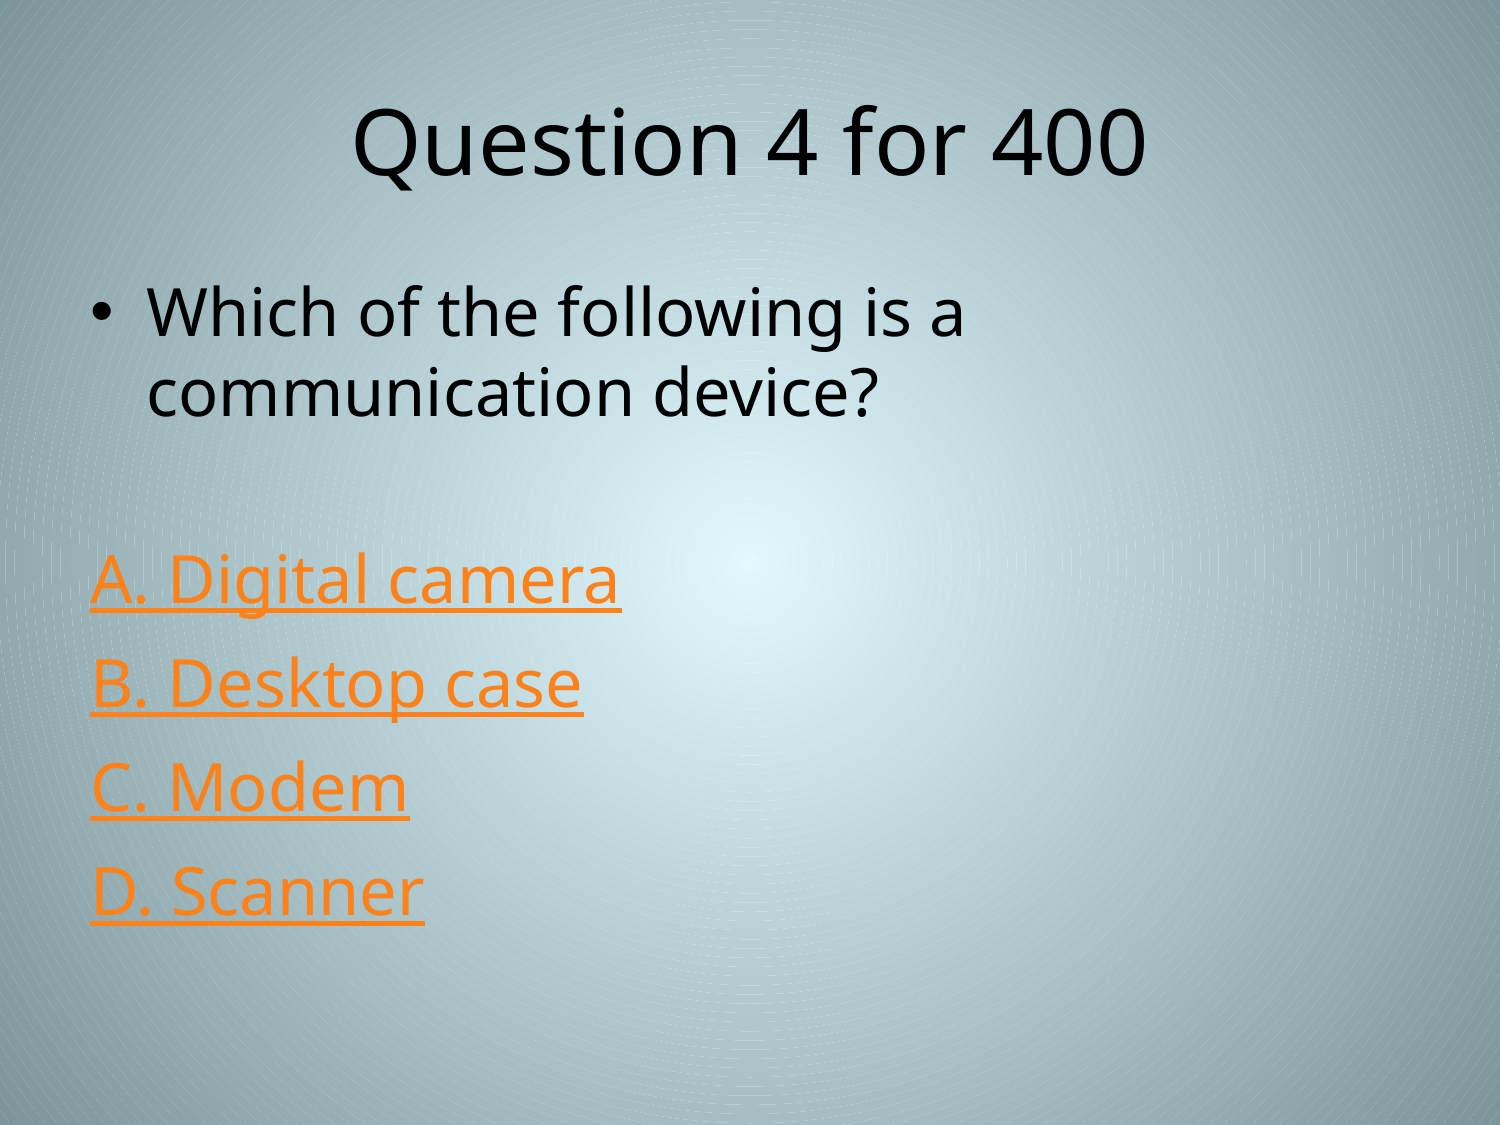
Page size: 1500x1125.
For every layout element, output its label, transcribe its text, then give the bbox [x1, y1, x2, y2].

title Question 4 for 400 [75, 45, 1425, 233]
list Which of the following is a communication device? A. Digital camera B. Desktop case C. Modem D. Scanner [75, 262, 1425, 1005]
